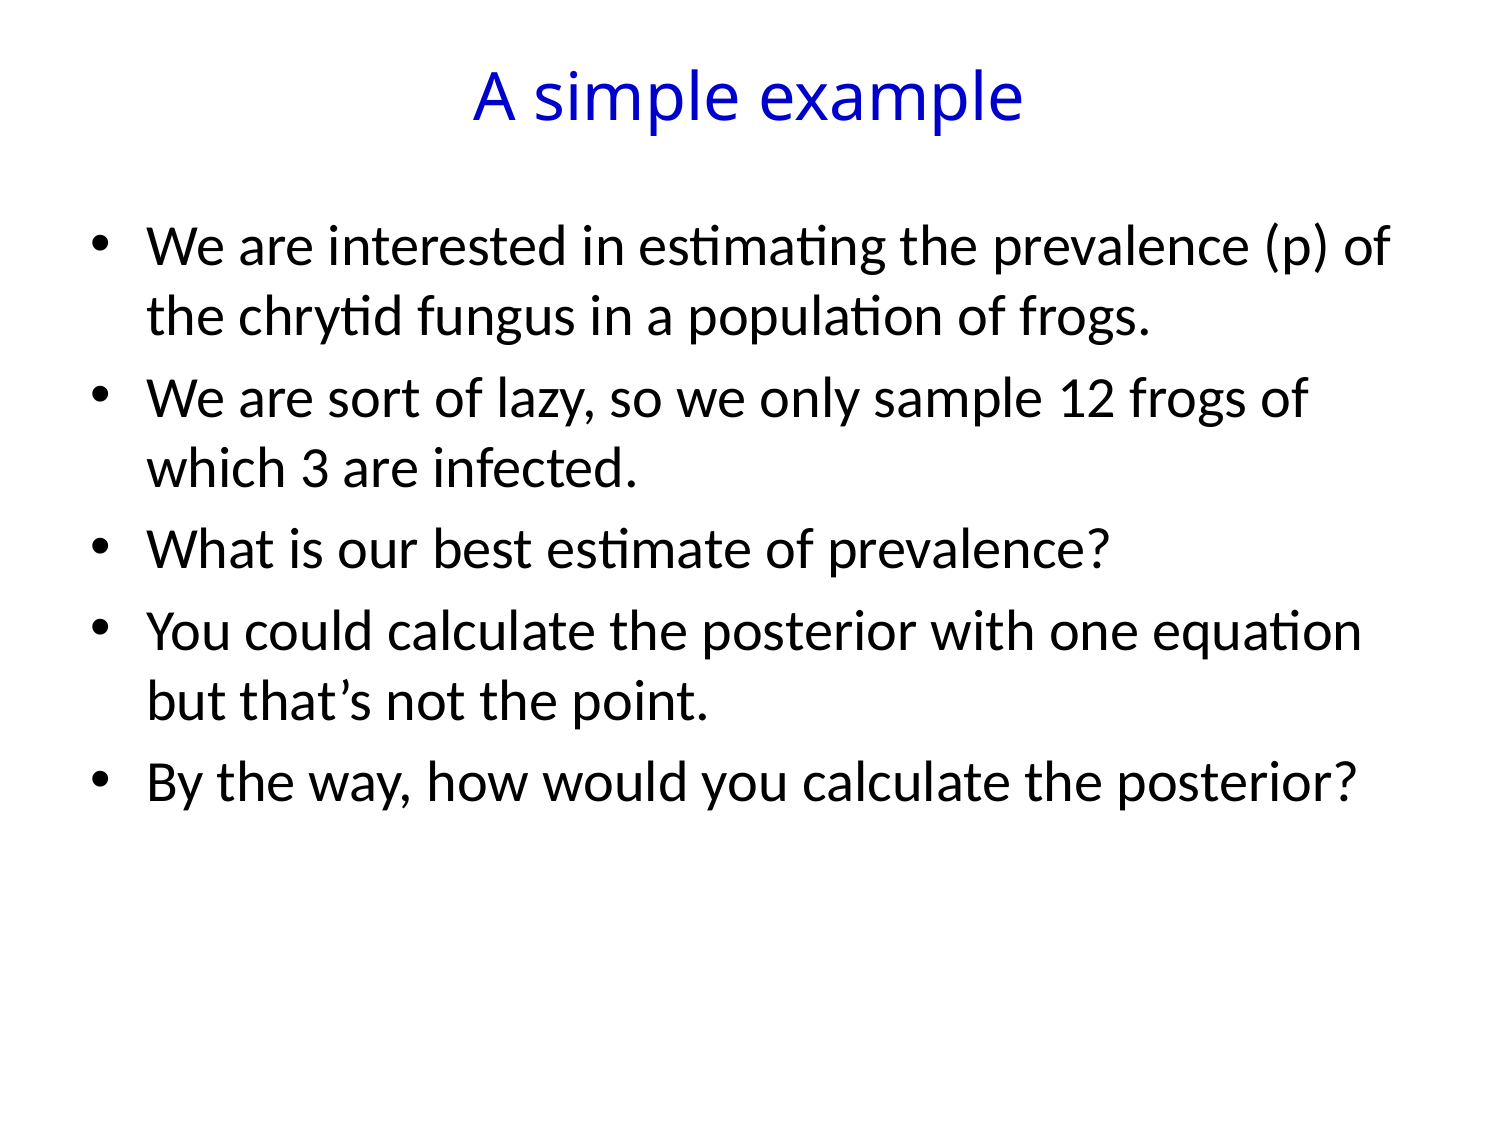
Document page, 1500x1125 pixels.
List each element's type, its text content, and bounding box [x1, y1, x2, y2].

list We are interested in estimating the prevalence (p) of the chrytid fungus in a population of frogs. We are sort of lazy, so we only sample 12 frogs of which 3 are infected. What is our best estimate of prevalence? You could calculate the posterior with one equation but that’s not the point. By the way, how would you calculate the posterior? [75, 200, 1425, 943]
title A simple example [75, 0, 1425, 188]
